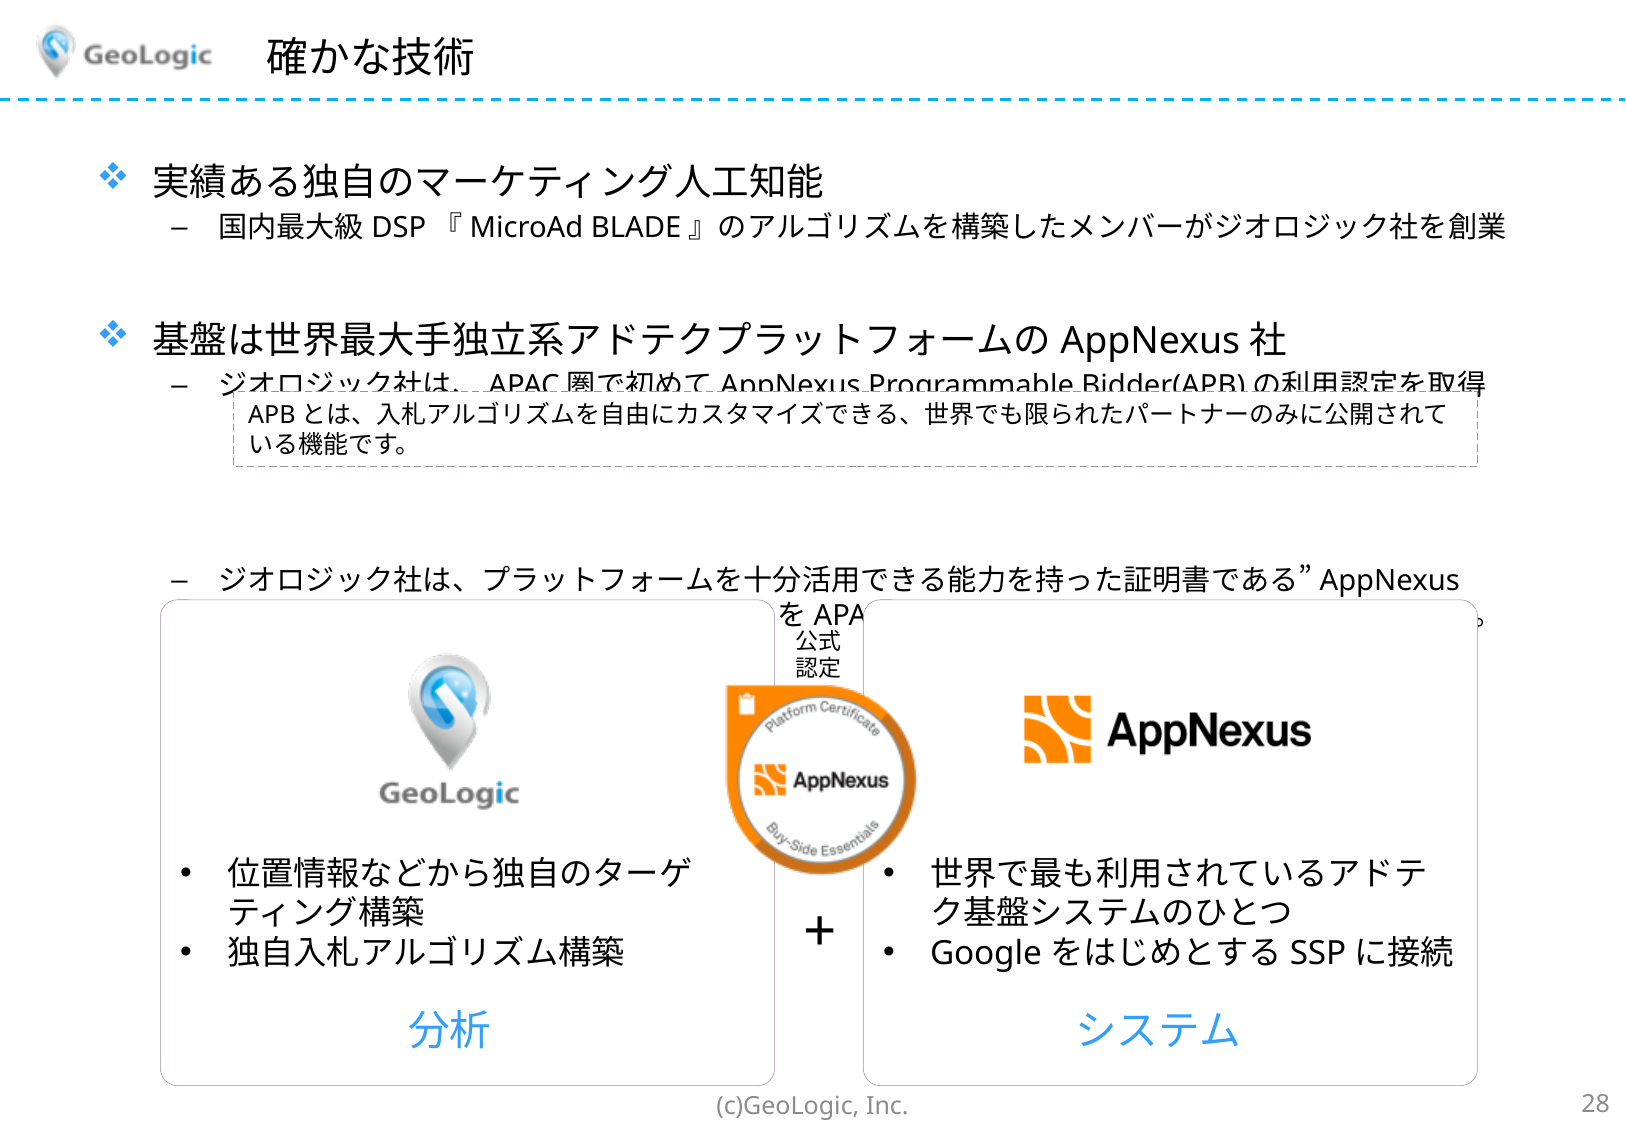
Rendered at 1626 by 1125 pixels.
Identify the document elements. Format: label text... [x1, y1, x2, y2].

text_box システム [1060, 996, 1256, 1062]
footer (c)GeoLogic, Inc. [555, 1084, 1070, 1125]
picture [366, 649, 534, 817]
text_box [1414, 229, 1457, 272]
list 実績ある独自のマーケティング人工知能 国内最大級DSP『MicroAd BLADE』のアルゴリズムを構築したメンバーがジオロジック社を創業 基盤は世界最大手独立系アドテクプラットフォームのAppNexus社 ジオロジック社は、APAC圏で初めてAppNexus Programmable Bidder(APB)の利用認定を取得 ジオロジック社は、プラットフォームを十分活用できる能力を持った証明書である”AppNexus Platform Certificate: Buy Side Essentials”をAPAC地域で最も早く取得したパートナーのひとつ。 [81, 150, 1544, 1085]
text_box 公式 認定 [780, 619, 857, 679]
text_box 世界で最も利用されているアドテク基盤システムのひとつ GoogleをはじめとするSSPに接続 [861, 597, 1480, 1088]
text_box 位置情報などから独自のターゲティング構築 独自入札アルゴリズム構築 [158, 597, 777, 1088]
text_box + [788, 888, 852, 971]
title 確かな技術 [251, 15, 1610, 97]
picture [1020, 689, 1322, 770]
slide_number 28 [1245, 1084, 1625, 1125]
picture [35, 22, 213, 81]
text_box APBとは、入札アルゴリズムを自由にカスタマイズできる、世界でも限られたパートナーのみに公開されている機能です。 [233, 391, 1478, 467]
picture [723, 680, 921, 879]
text_box 分析 [393, 996, 507, 1062]
